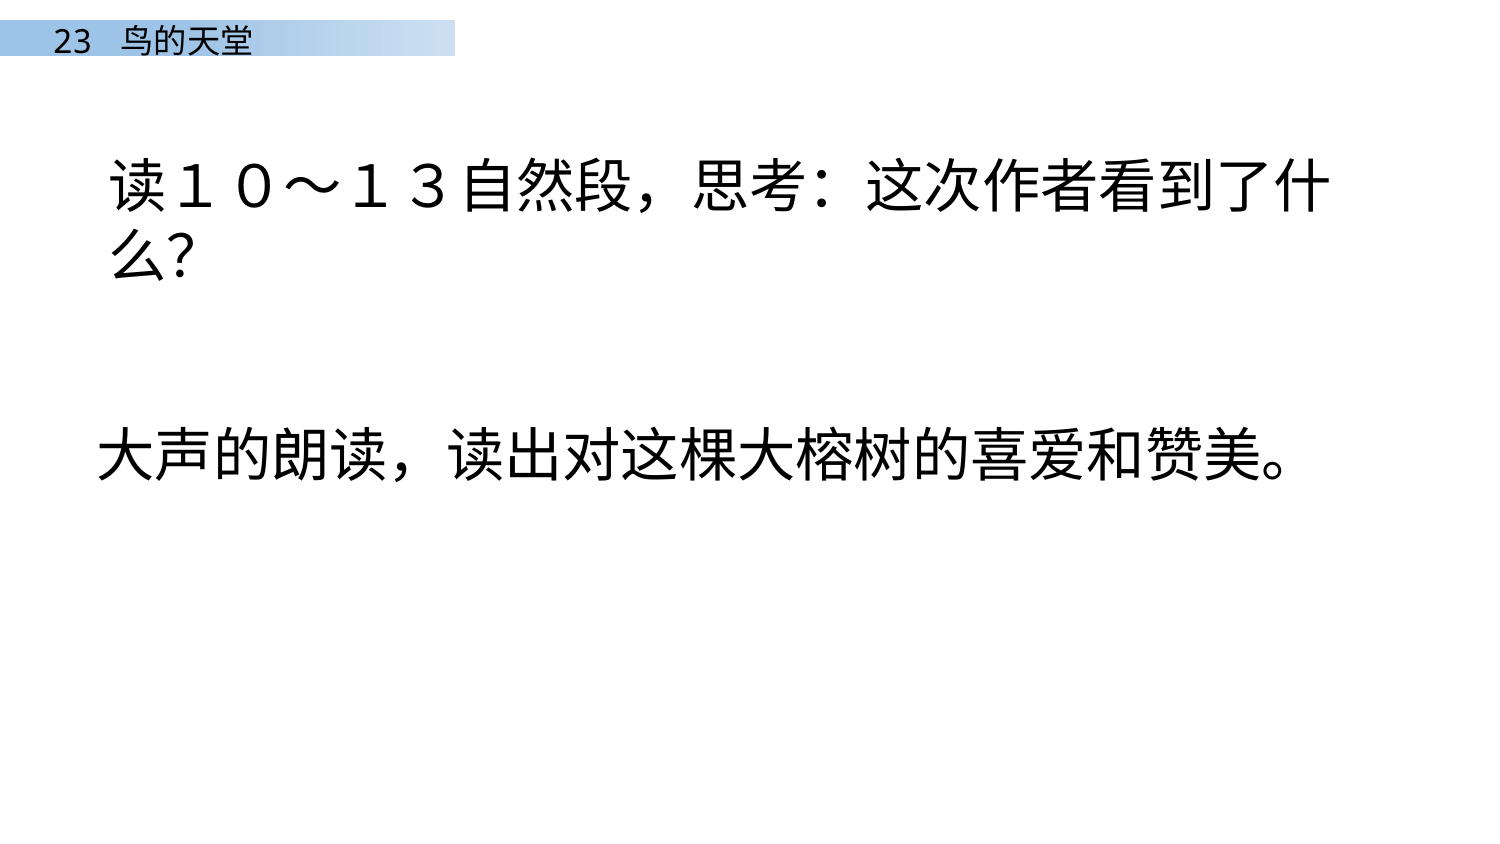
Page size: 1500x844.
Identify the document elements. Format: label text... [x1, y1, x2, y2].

text_box 大声的朗读，读出对这棵大榕树的喜爱和赞美。 [81, 410, 1418, 496]
text_box 读１０～１３自然段，思考：这次作者看到了什么？ [93, 141, 1430, 297]
